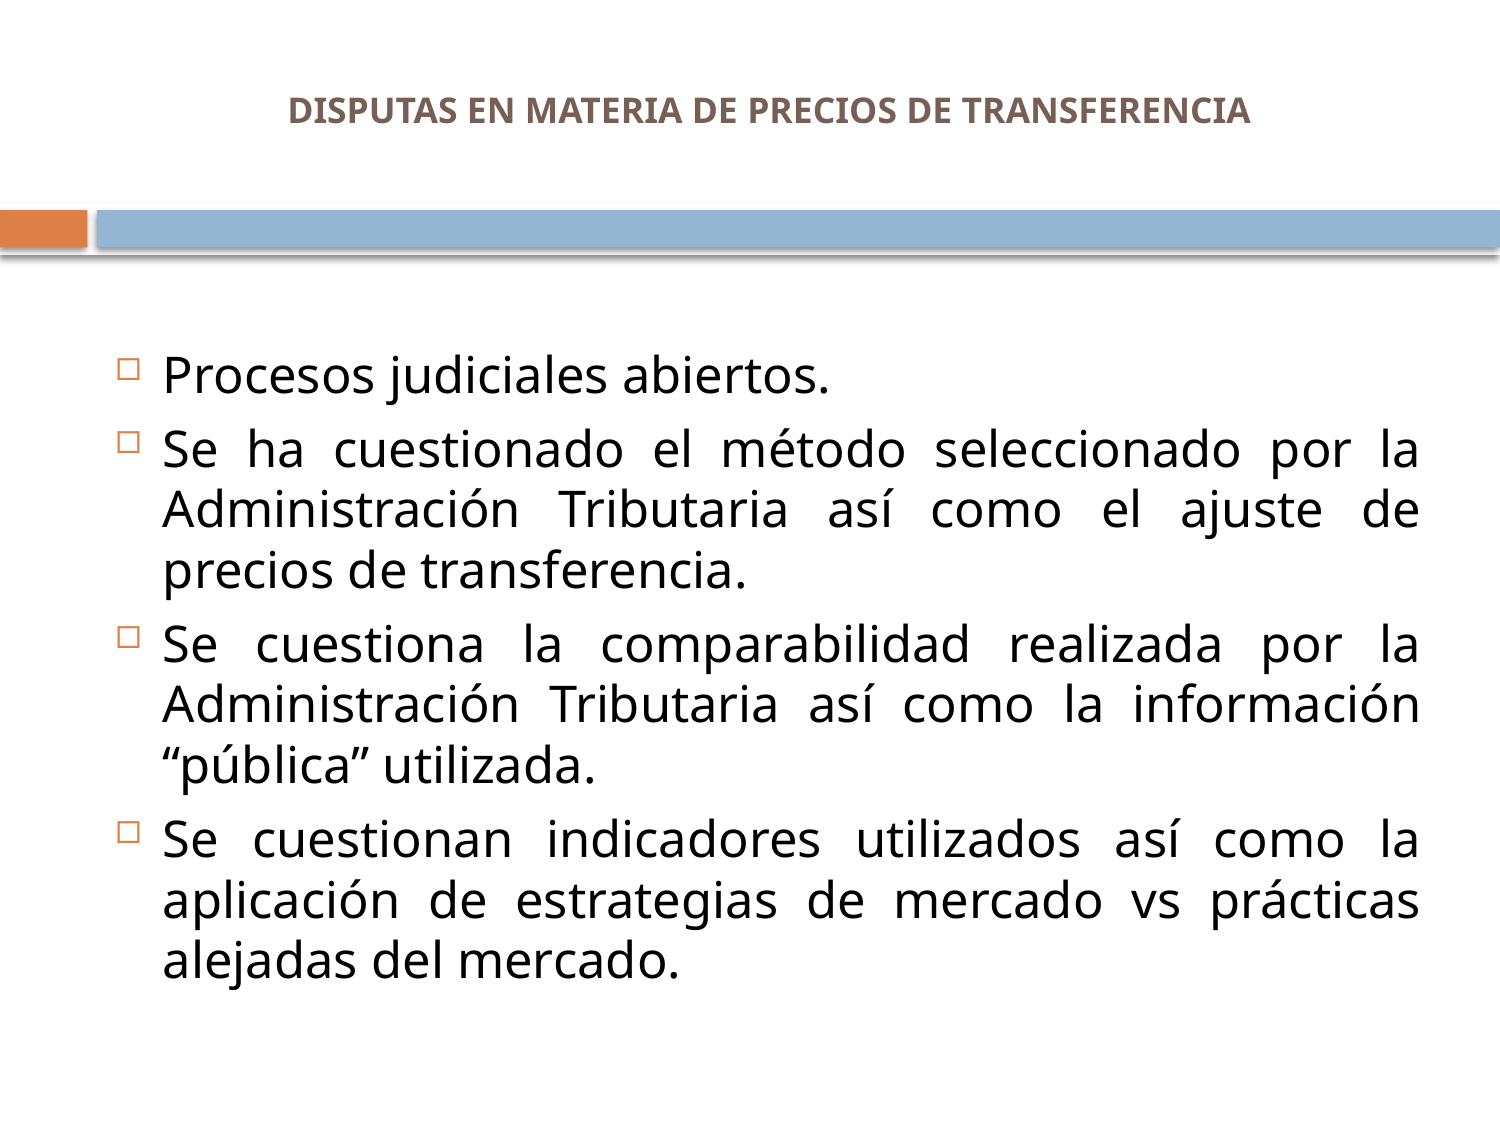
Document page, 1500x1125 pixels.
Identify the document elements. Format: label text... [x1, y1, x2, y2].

list Procesos judiciales abiertos. Se ha cuestionado el método seleccionado por la Administración Tributaria así como el ajuste de precios de transferencia. Se cuestiona la comparabilidad realizada por la Administración Tributaria así como la información “pública” utilizada. Se cuestionan indicadores utilizados así como la aplicación de estrategias de mercado vs prácticas alejadas del mercado. [100, 262, 1438, 1000]
title DISPUTAS EN MATERIA DE PRECIOS DE TRANSFERENCIA [100, 37, 1438, 200]
